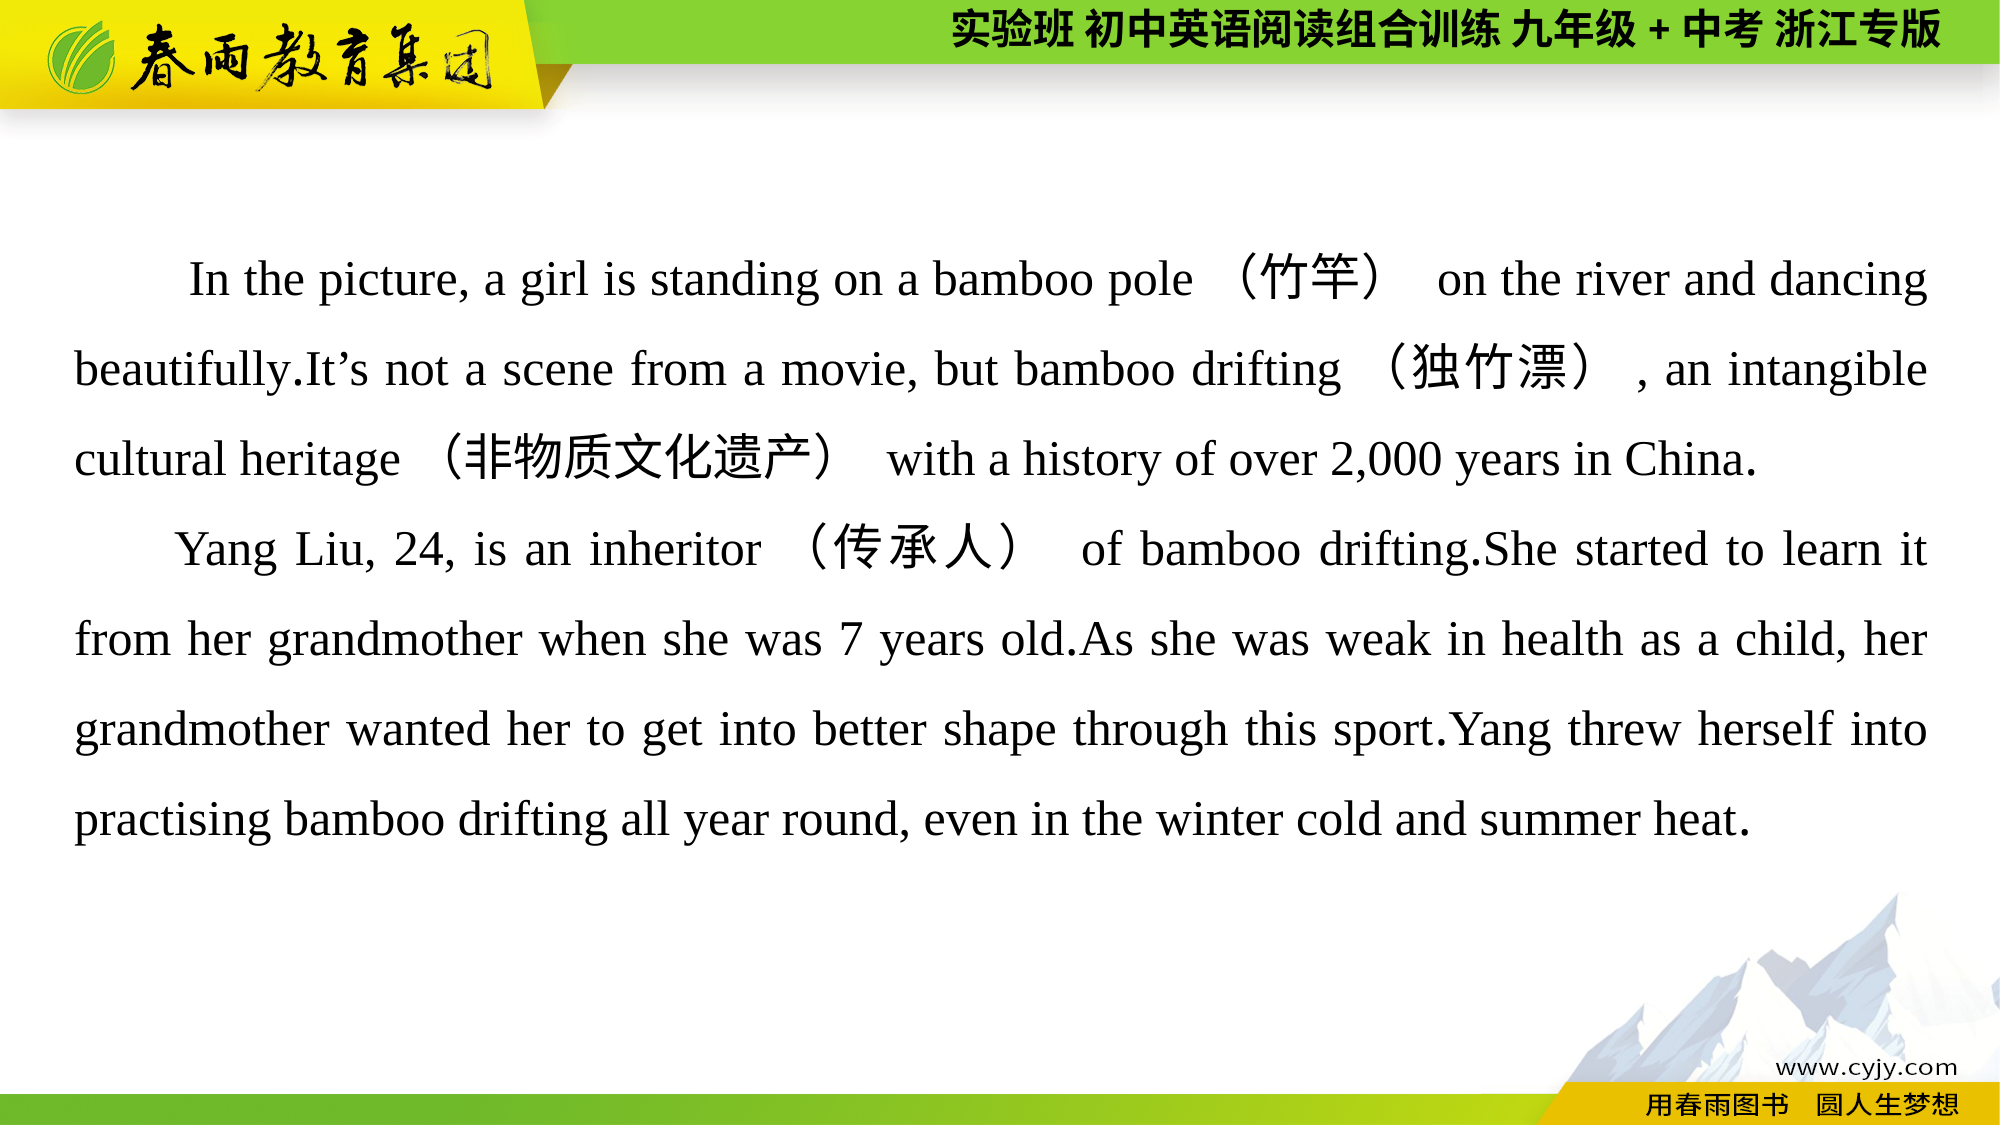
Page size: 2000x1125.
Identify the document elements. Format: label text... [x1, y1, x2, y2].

list In the picture, a girl is standing on a bamboo pole（竹竿） on the river and dancing beautifully.It’s not a scene from a movie, but bamboo drifting（独竹漂）, an intangible cultural heritage（非物质文化遗产） with a history of over 2,000 years in China. Yang Liu, 24, is an inheritor（传承人） of bamboo drifting.She started to learn it from her grandmother when she was 7 years old.As she was weak in health as a child, her grandmother wanted her to get into better shape through this sport.Yang threw herself into practising bamboo drifting all year round, even in the winter cold and summer heat. [59, 208, 1944, 848]
picture [0, 0, 2000, 1125]
